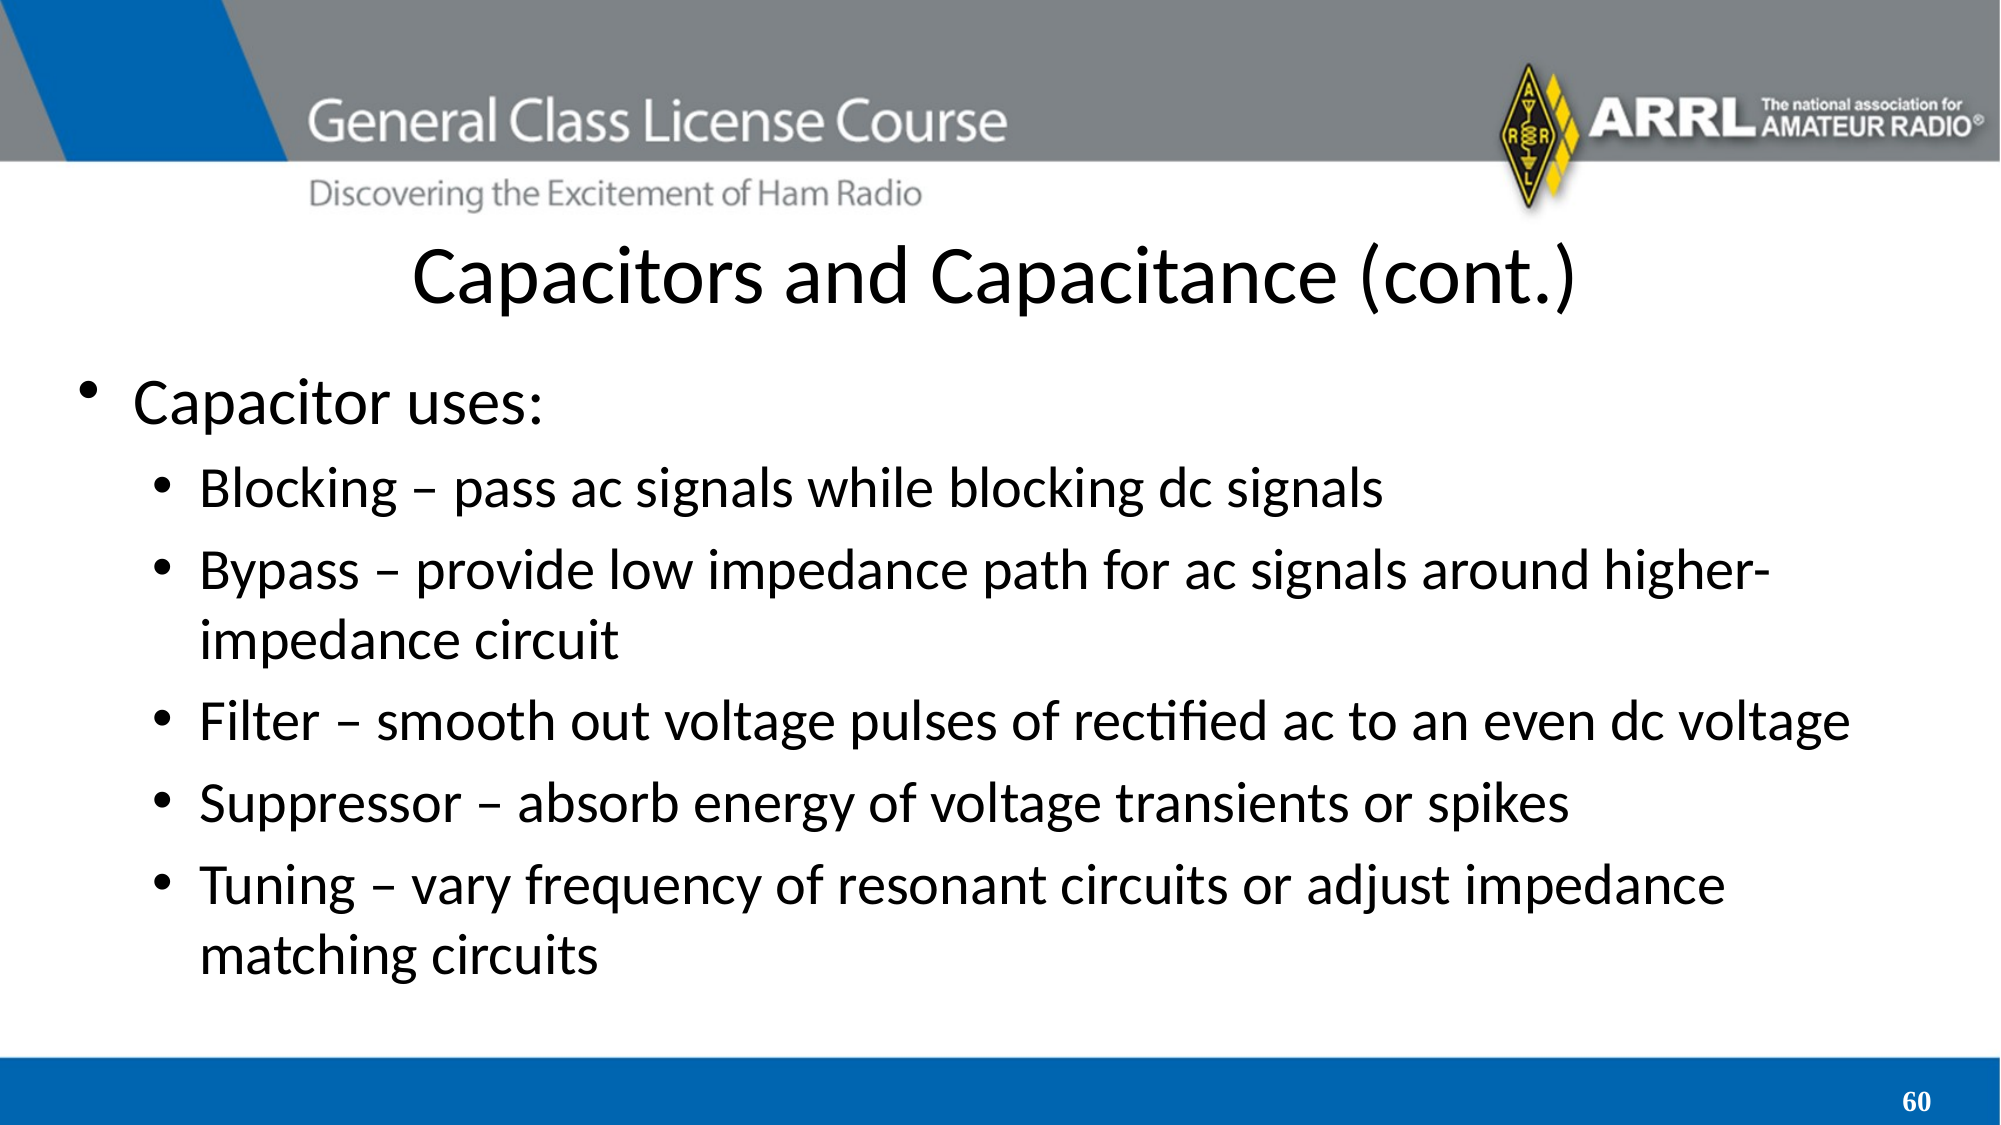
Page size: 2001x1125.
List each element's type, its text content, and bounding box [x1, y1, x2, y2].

picture [0, 0, 2001, 1125]
title Capacitors and Capacitance (cont.) [96, 212, 1897, 350]
list Capacitor uses: Blocking – pass ac signals while blocking dc signals Bypass – provide low impedance path for ac signals around higher-impedance circuit Filter – smooth out voltage pulses of rectified ac to an even dc voltage Suppressor – absorb energy of voltage transients or spikes Tuning – vary frequency of resonant circuits or adjust impedance matching circuits [62, 350, 1900, 1069]
